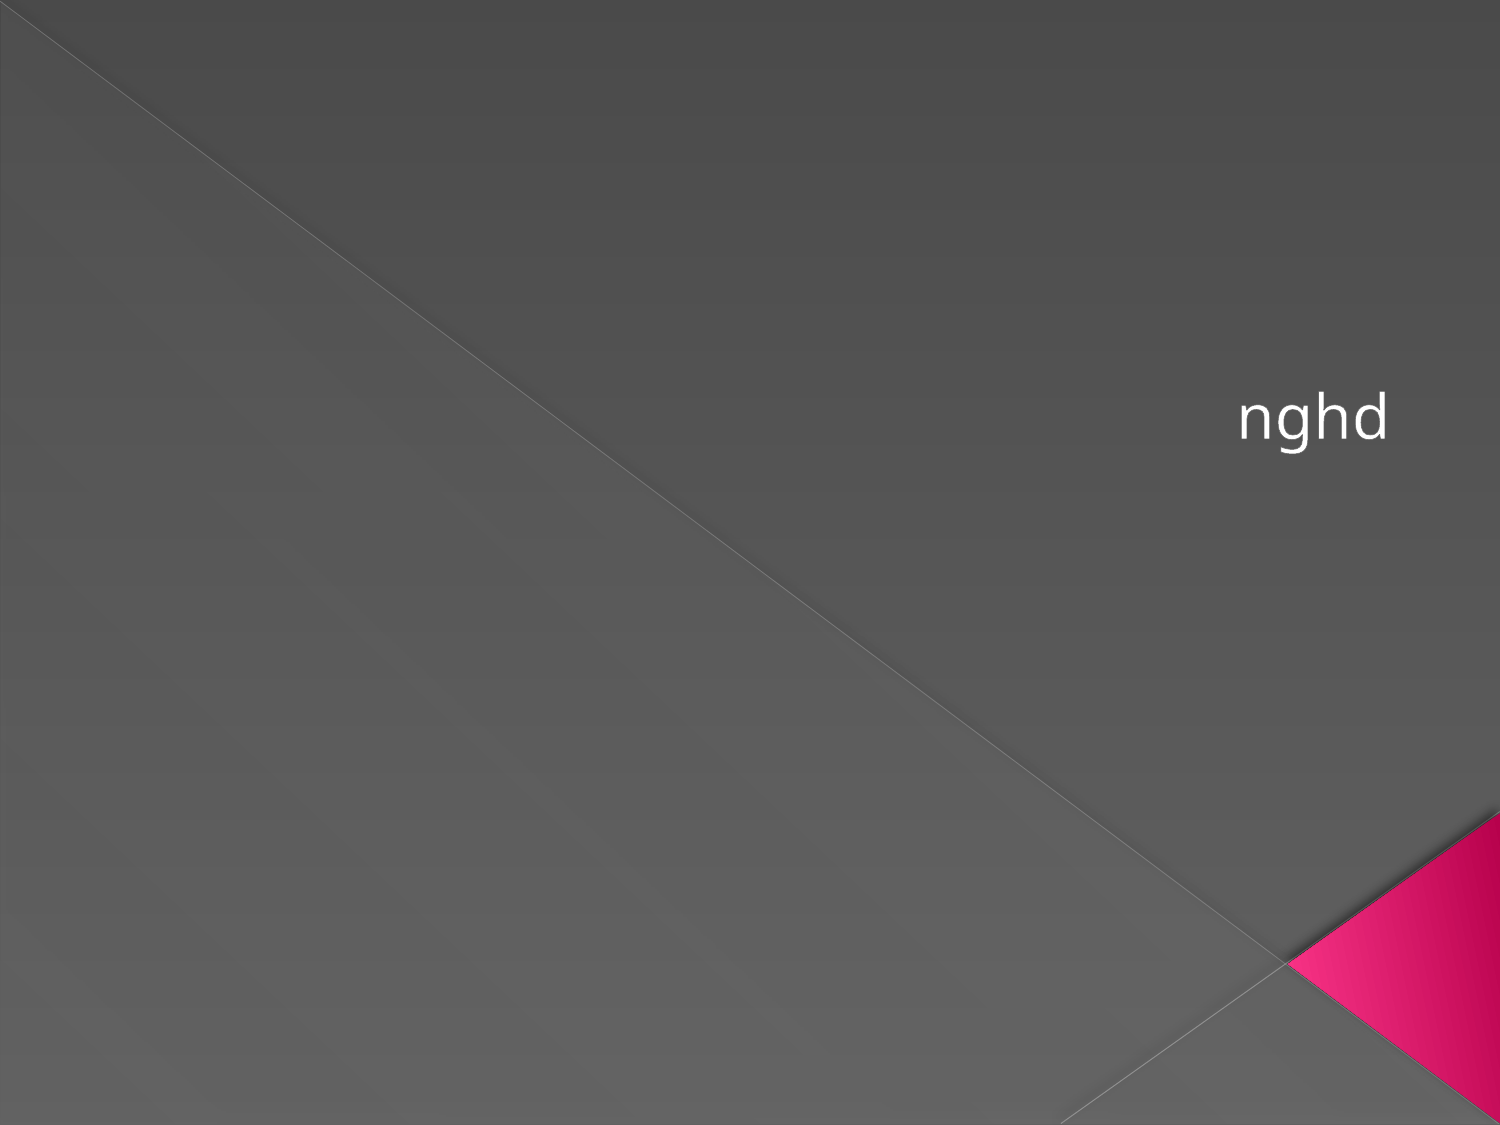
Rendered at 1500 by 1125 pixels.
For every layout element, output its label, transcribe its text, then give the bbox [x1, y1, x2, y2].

subtitle nghd [88, 369, 1412, 657]
